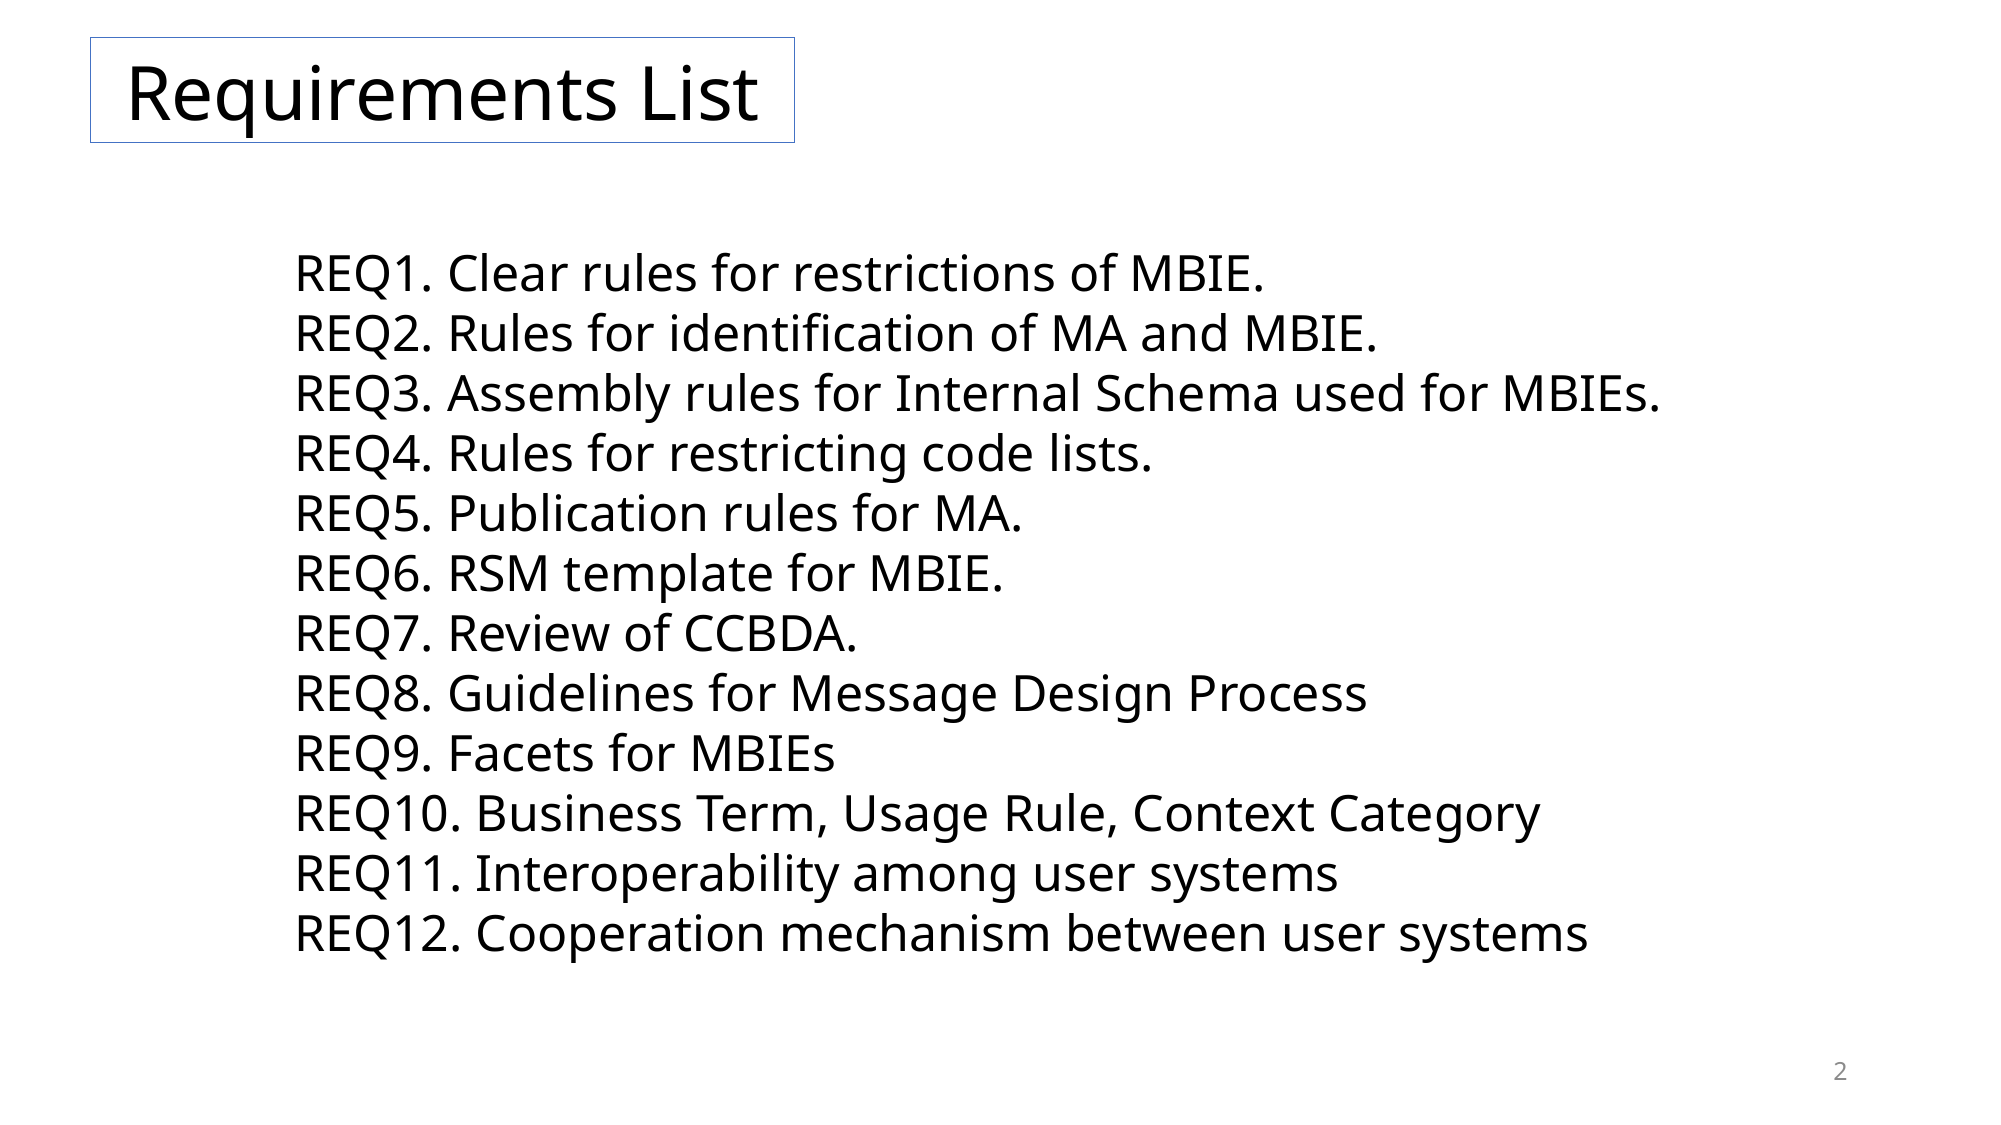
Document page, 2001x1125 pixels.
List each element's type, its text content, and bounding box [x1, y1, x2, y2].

text_box Requirements List [90, 37, 795, 143]
slide_number 2 [1412, 1042, 1863, 1103]
text_box REQ1. Clear rules for restrictions of MBIE. REQ2. Rules for identification of MA and MBIE. REQ3. Assembly rules for Internal Schema used for MBIEs. REQ4. Rules for restricting code lists. REQ5. Publication rules for MA. REQ6. RSM template for MBIE. REQ7. Review of CCBDA. REQ8. Guidelines for Message Design Process REQ9. Facets for MBIEs REQ10. Business Term, Usage Rule, Context Category REQ11. Interoperability among user systems REQ12. Cooperation mechanism between user systems [204, 233, 1711, 969]
